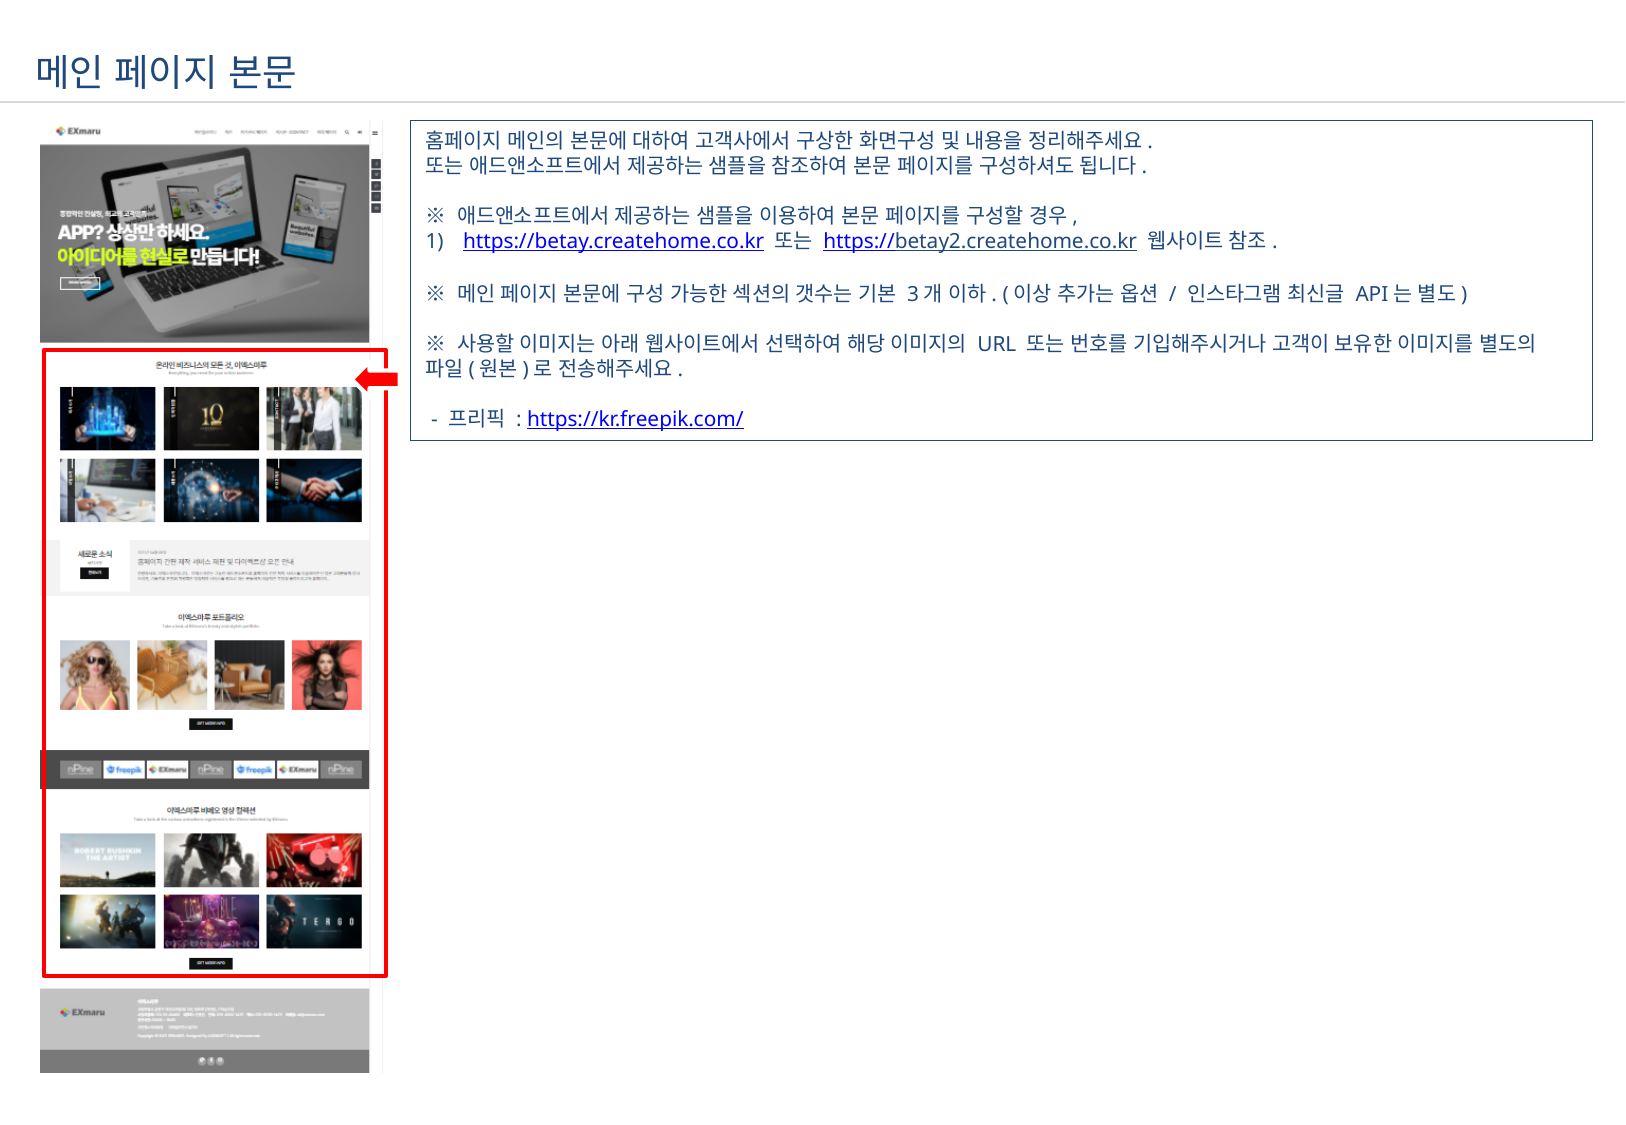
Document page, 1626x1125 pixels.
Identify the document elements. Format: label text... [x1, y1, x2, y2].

text_box [387, 368, 402, 391]
text_box 홈페이지 메인의 본문에 대하여 고객사에서 구상한 화면구성 및 내용을 정리해주세요. 또는 애드앤소프트에서 제공하는 샘플을 참조하여 본문 페이지를 구성하셔도 됩니다. ※ 애드앤소프트에서 제공하는 샘플을 이용하여 본문 페이지를 구성할 경우, https://betay.createhome.co.kr 또는 https://betay2.createhome.co.kr 웹사이트 참조. ※ 메인 페이지 본문에 구성 가능한 섹션의 갯수는 기본 3개 이하. (이상 추가는 옵션 / 인스타그램 최신글 API는 별도) ※ 사용할 이미지는 아래 웹사이트에서 선택하여 해당 이미지의 URL 또는 번호를 기입해주시거나 고객이 보유한 이미지를 별도의 파일(원본)로 전송해주세요. - 프리픽 : https://kr.freepik.com/ [410, 120, 1593, 441]
text_box 메인 페이지 본문 [20, 41, 313, 101]
picture [39, 119, 383, 1074]
